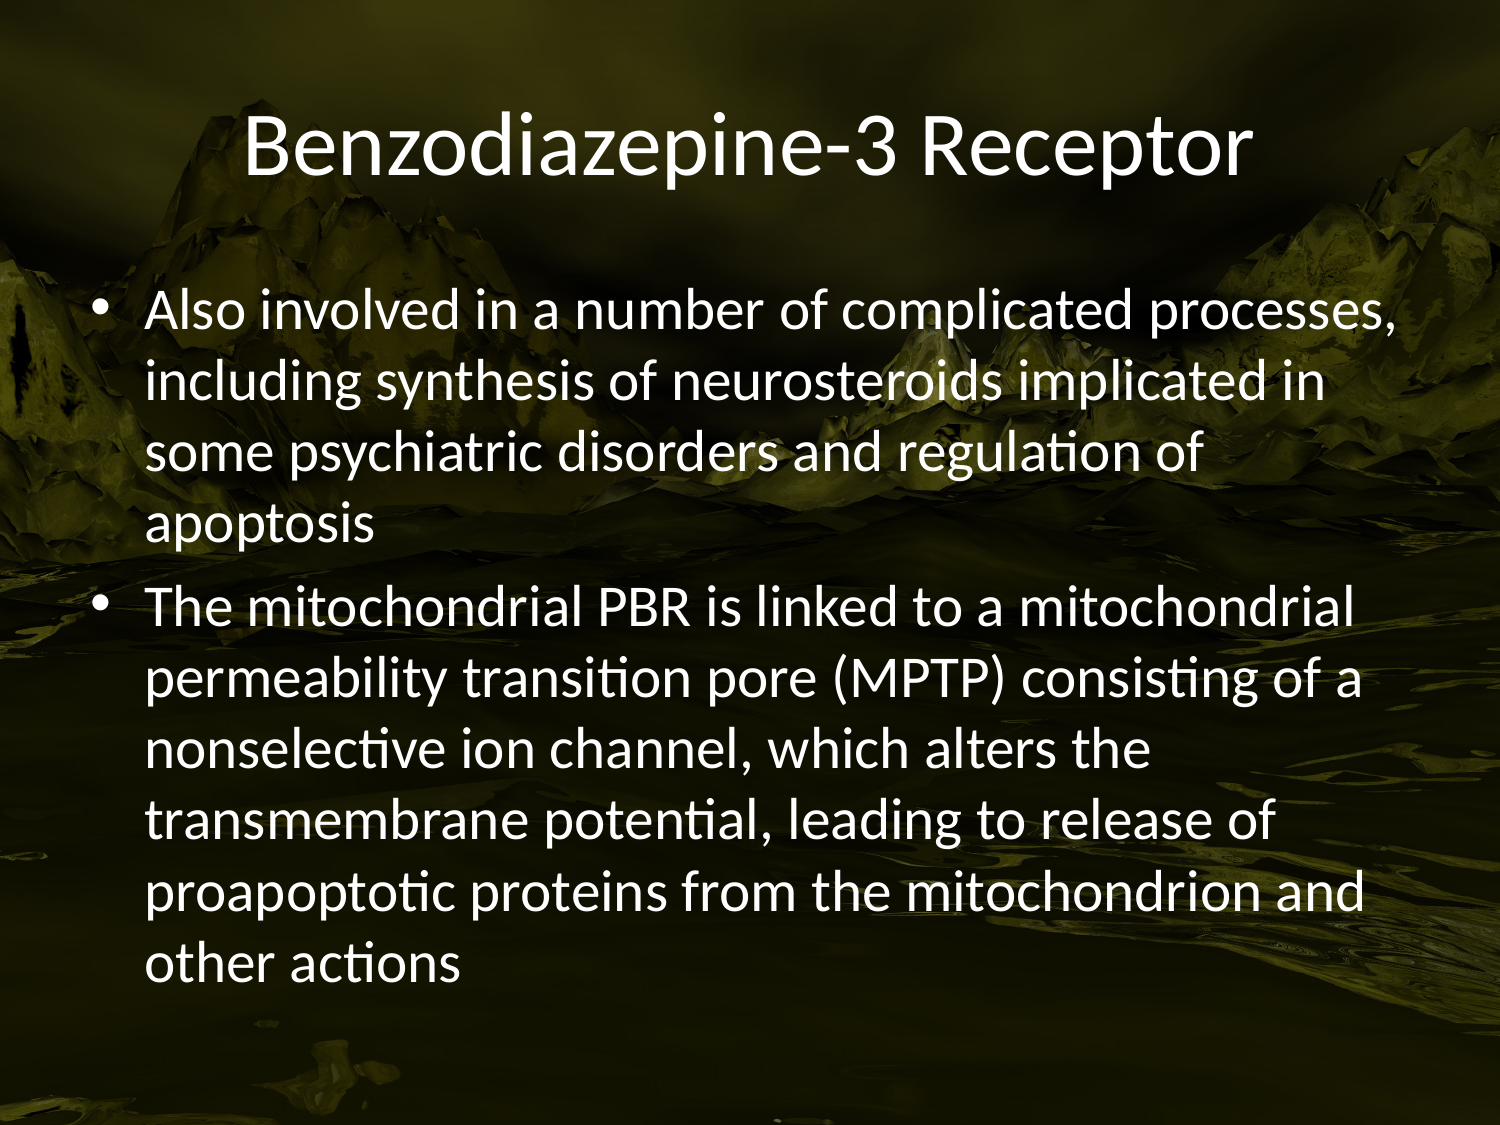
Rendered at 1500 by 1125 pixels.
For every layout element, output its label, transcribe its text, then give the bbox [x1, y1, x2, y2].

picture [0, 0, 1500, 1125]
list Also involved in a number of complicated processes, including synthesis of neurosteroids implicated in some psychiatric disorders and regulation of apoptosis The mitochondrial PBR is linked to a mitochondrial permeability transition pore (MPTP) consisting of a nonselective ion channel, which alters the transmembrane potential, leading to release of proapoptotic proteins from the mitochondrion and other actions [75, 262, 1425, 1005]
title Benzodiazepine-3 Receptor [75, 45, 1425, 233]
